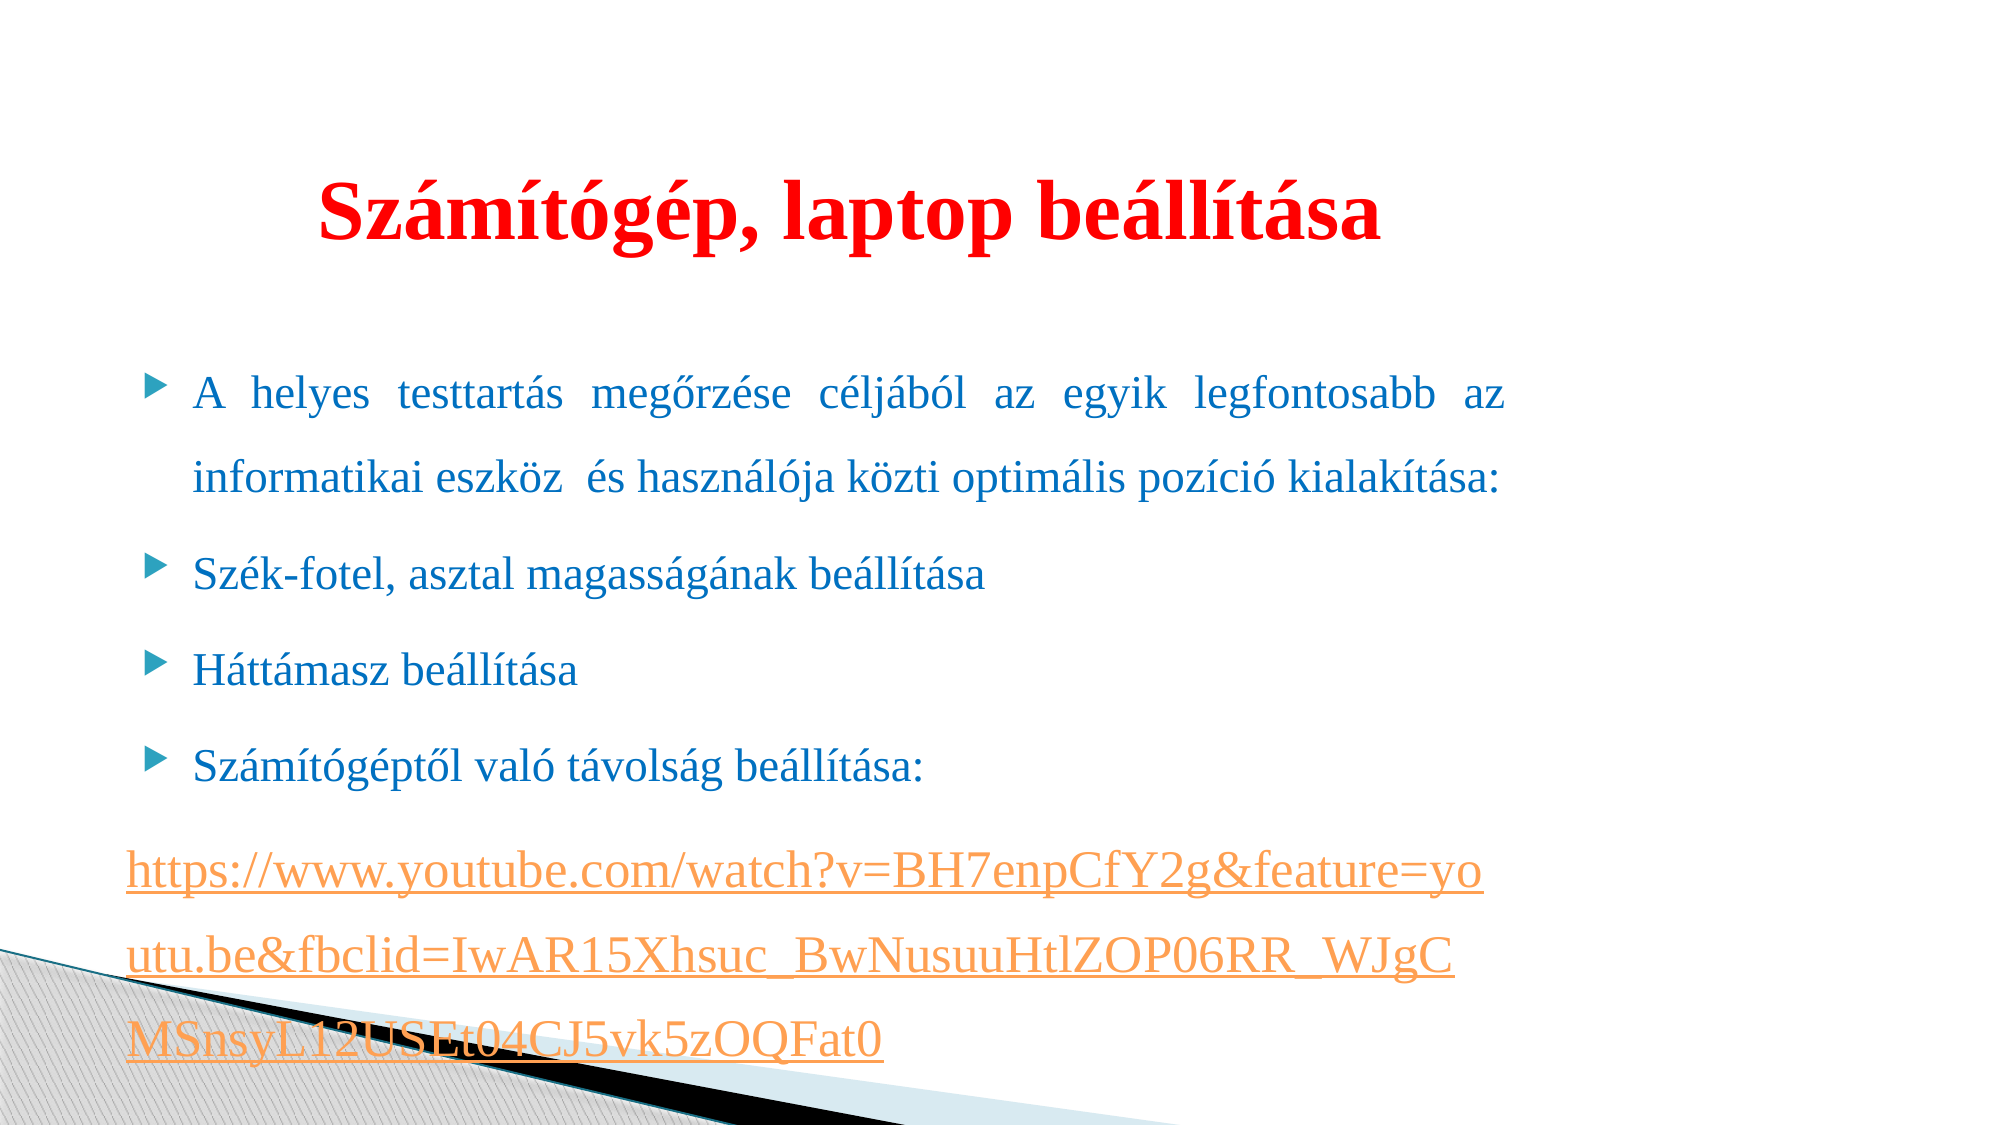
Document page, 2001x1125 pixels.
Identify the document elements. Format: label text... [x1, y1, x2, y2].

list A helyes testtartás megőrzése céljából az egyik legfontosabb az informatikai eszköz és használója közti optimális pozíció kialakítása: Szék-fotel, asztal magasságának beállítása Háttámasz beállítása Számítógéptől való távolság beállítása: https://www.youtube.com/watch?v=BH7enpCfY2g&feature=youtu.be&fbclid=IwAR15Xhsuc_BwNusuuHtlZOP06RR_WJgCMSnsyL12USEt04CJ5vk5zOQFat0 [111, 325, 1522, 992]
title Számítógép, laptop beállítása [109, 96, 1520, 314]
